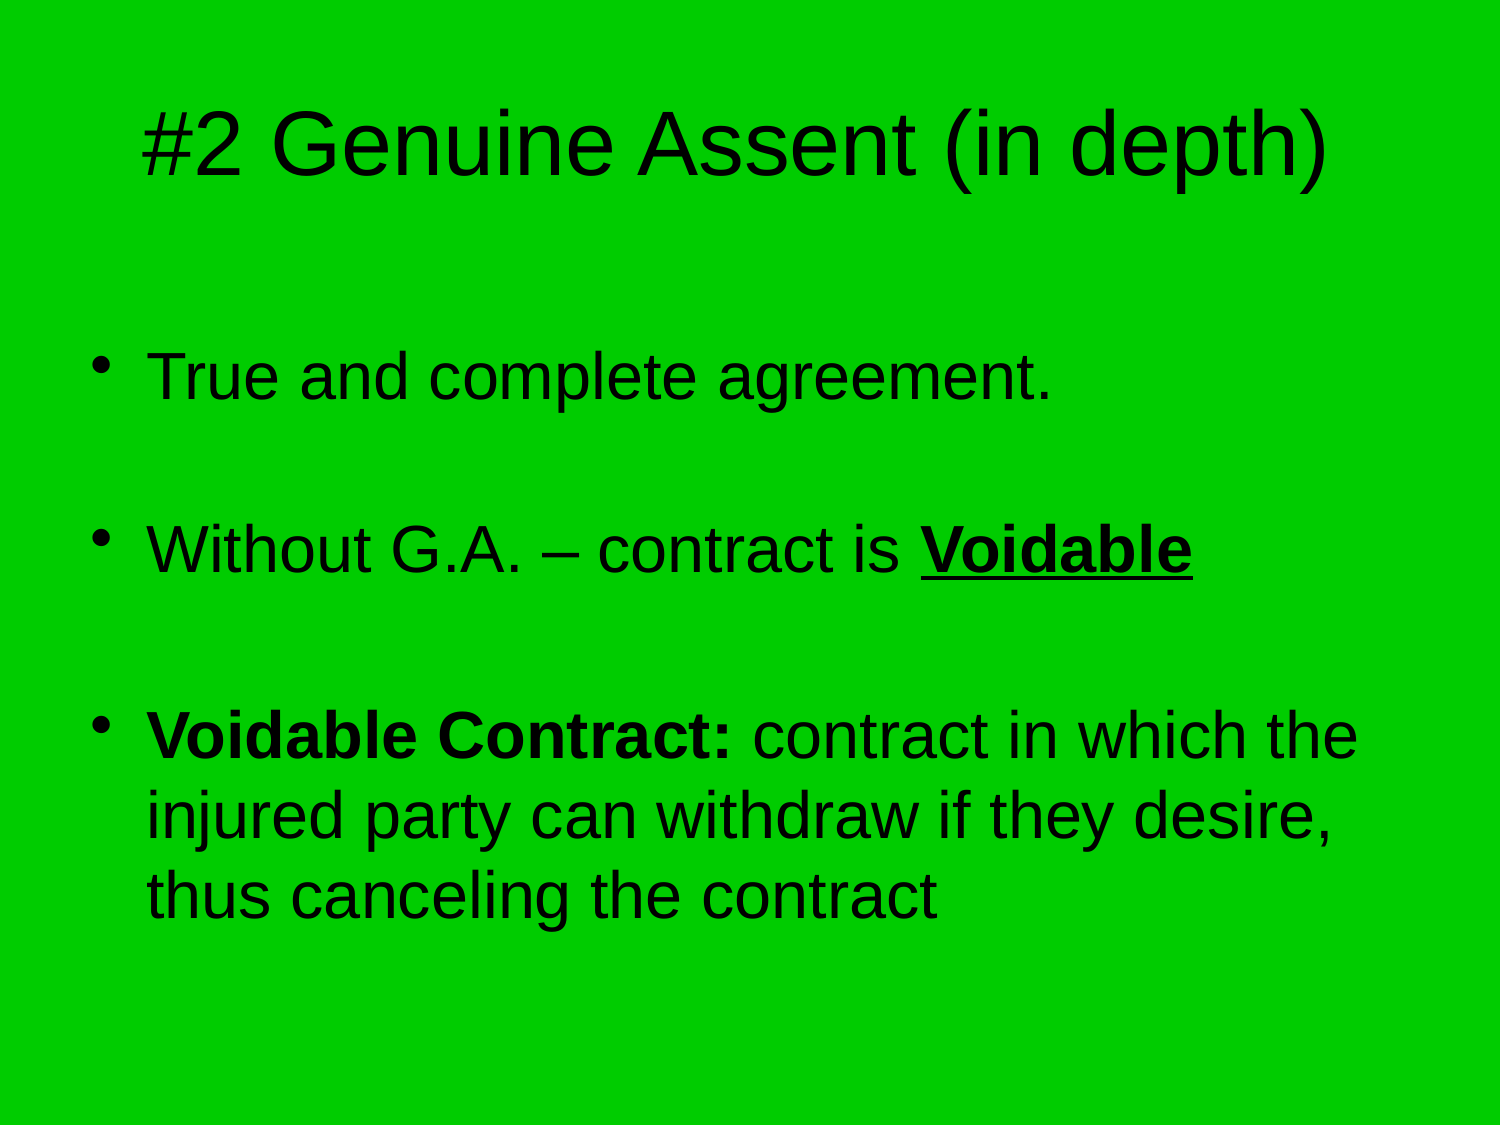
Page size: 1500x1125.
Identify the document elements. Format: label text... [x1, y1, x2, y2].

title #2 Genuine Assent (in depth) [74, 44, 1426, 233]
list True and complete agreement. Without G.A. – contract is Voidable Voidable Contract: contract in which the injured party can withdraw if they desire, thus canceling the contract [74, 324, 1426, 988]
